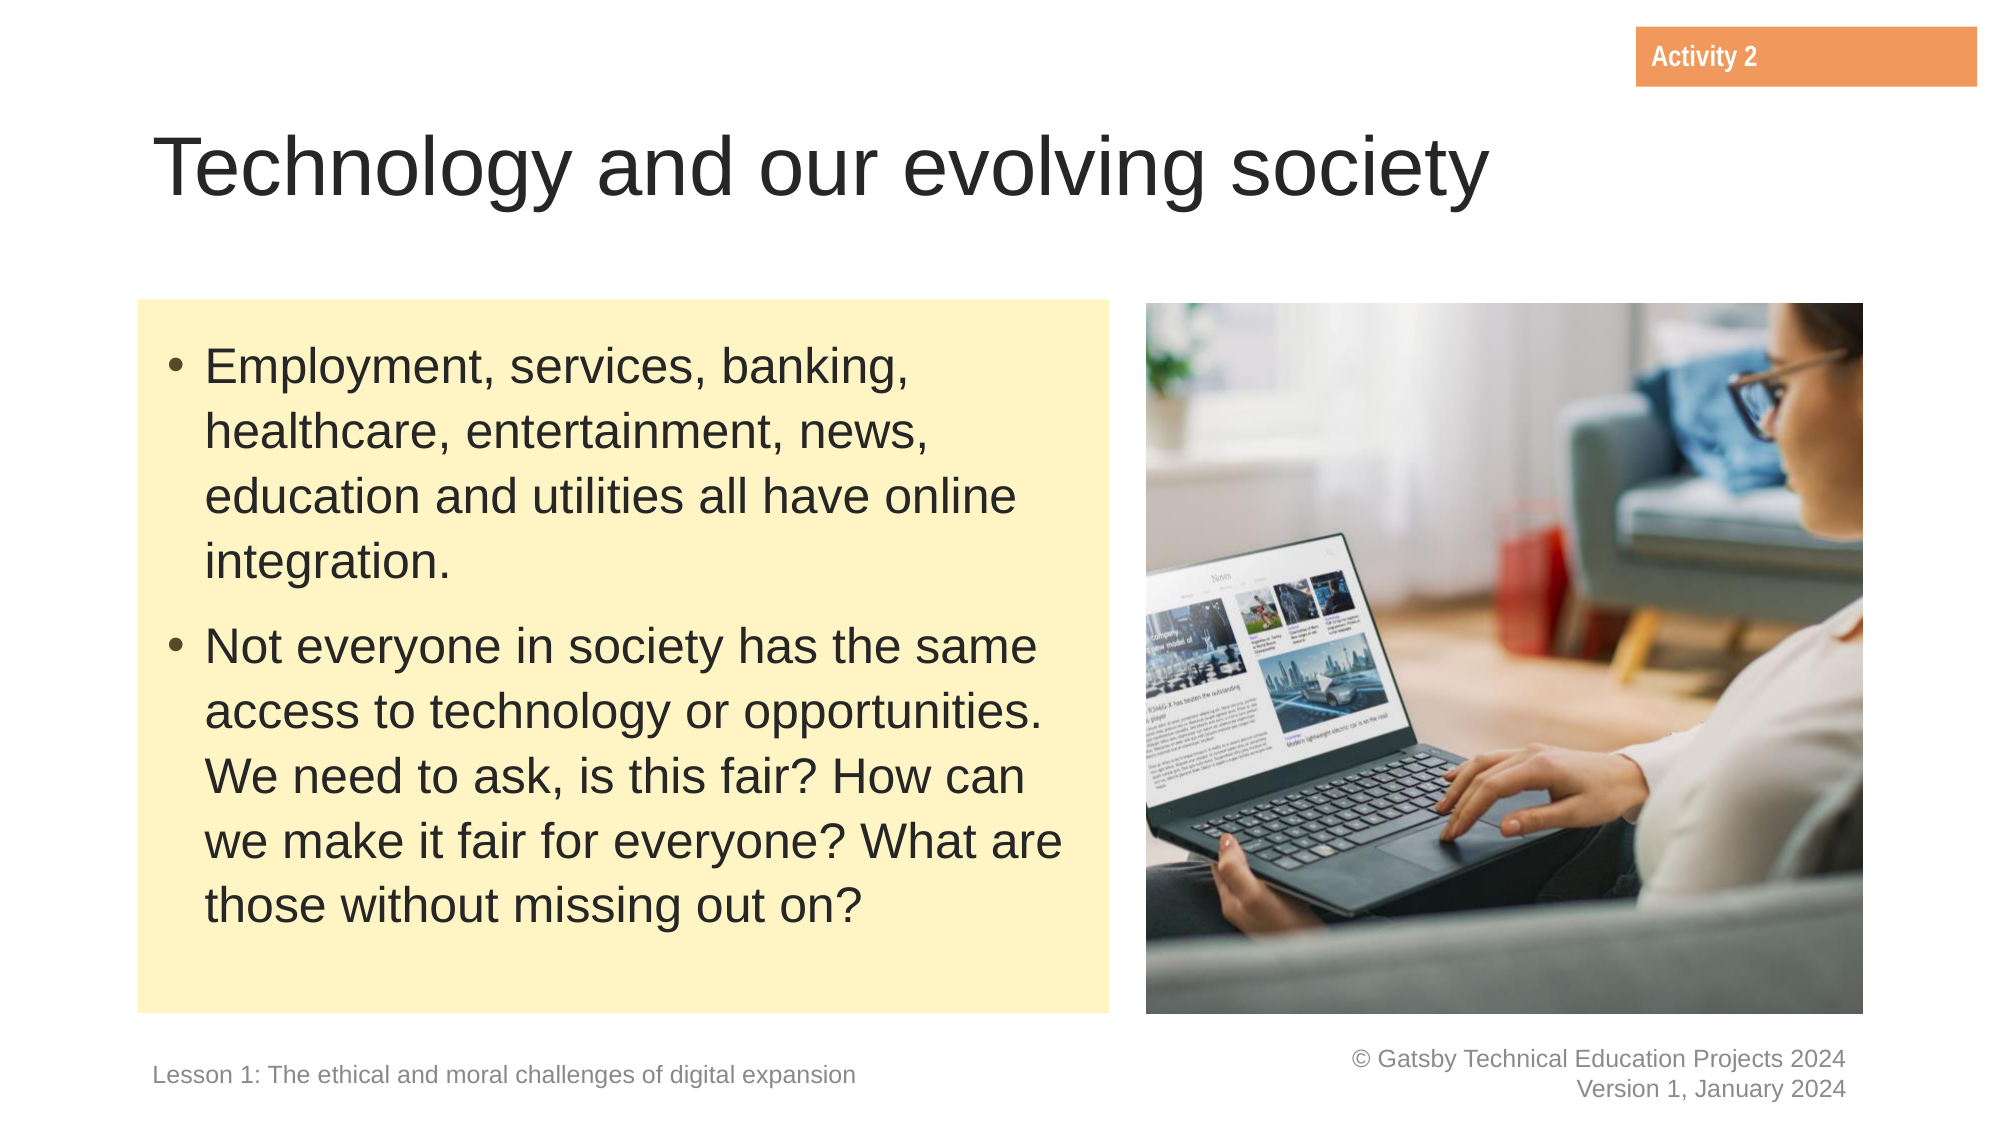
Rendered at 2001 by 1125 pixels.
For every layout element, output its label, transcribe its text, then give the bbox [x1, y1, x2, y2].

list Activity 2 [1636, 26, 1978, 87]
list Employment, services, banking, healthcare, entertainment, news, education and utilities all have online integration. Not everyone in society has the same access to technology or opportunities. We need to ask, is this fair? How can we make it fair for everyone? What are those without missing out on? [137, 299, 1109, 1014]
title Technology and our evolving society [137, 59, 1863, 278]
list Lesson 1: The ethical and moral challenges of digital expansion [137, 1042, 1260, 1103]
picture [1146, 299, 1863, 1014]
